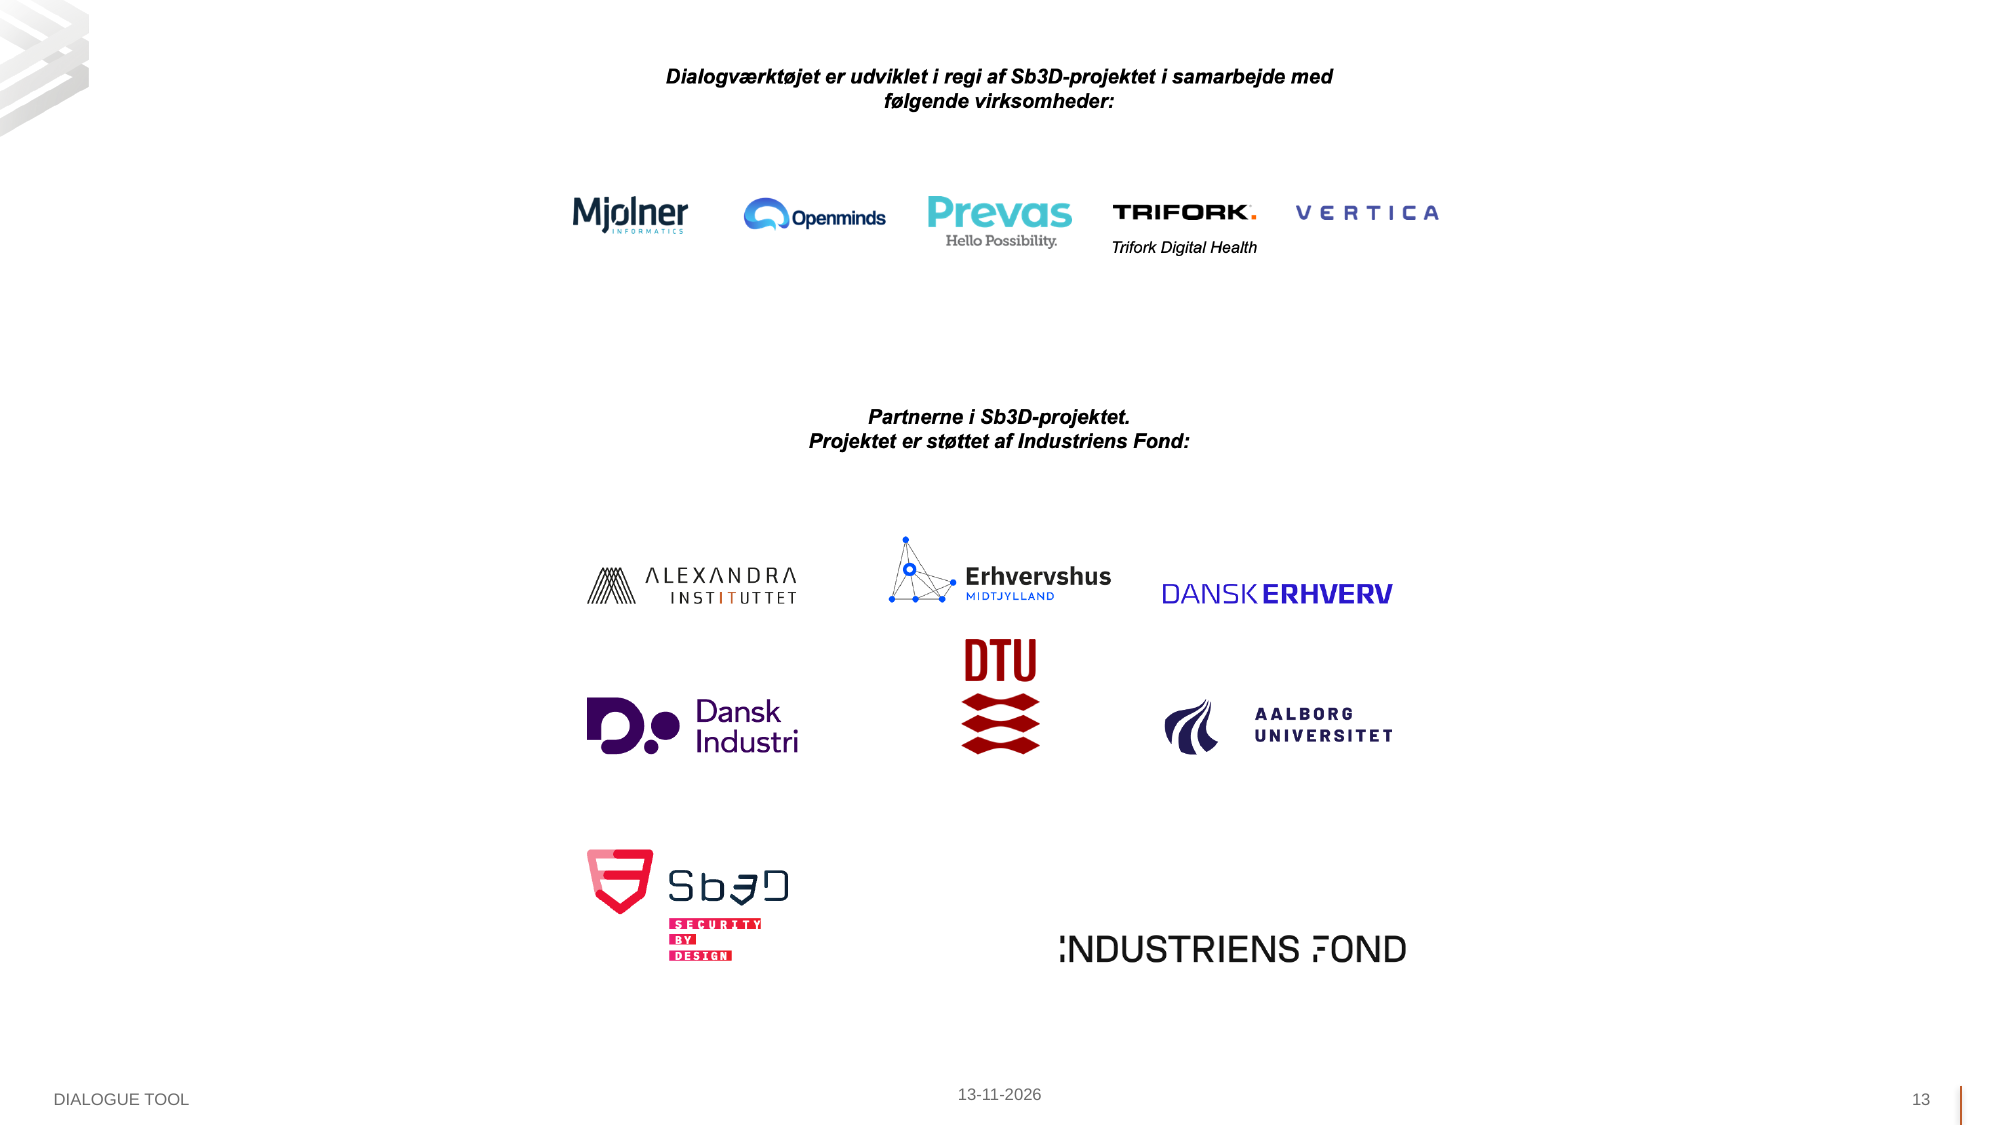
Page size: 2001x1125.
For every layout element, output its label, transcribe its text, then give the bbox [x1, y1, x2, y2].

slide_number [793, 1076, 1207, 1112]
footer DIALOGUE TOOL [38, 1081, 326, 1112]
picture [520, 33, 1480, 1009]
picture [0, 0, 89, 182]
slide_number 13 [1852, 1081, 1946, 1112]
